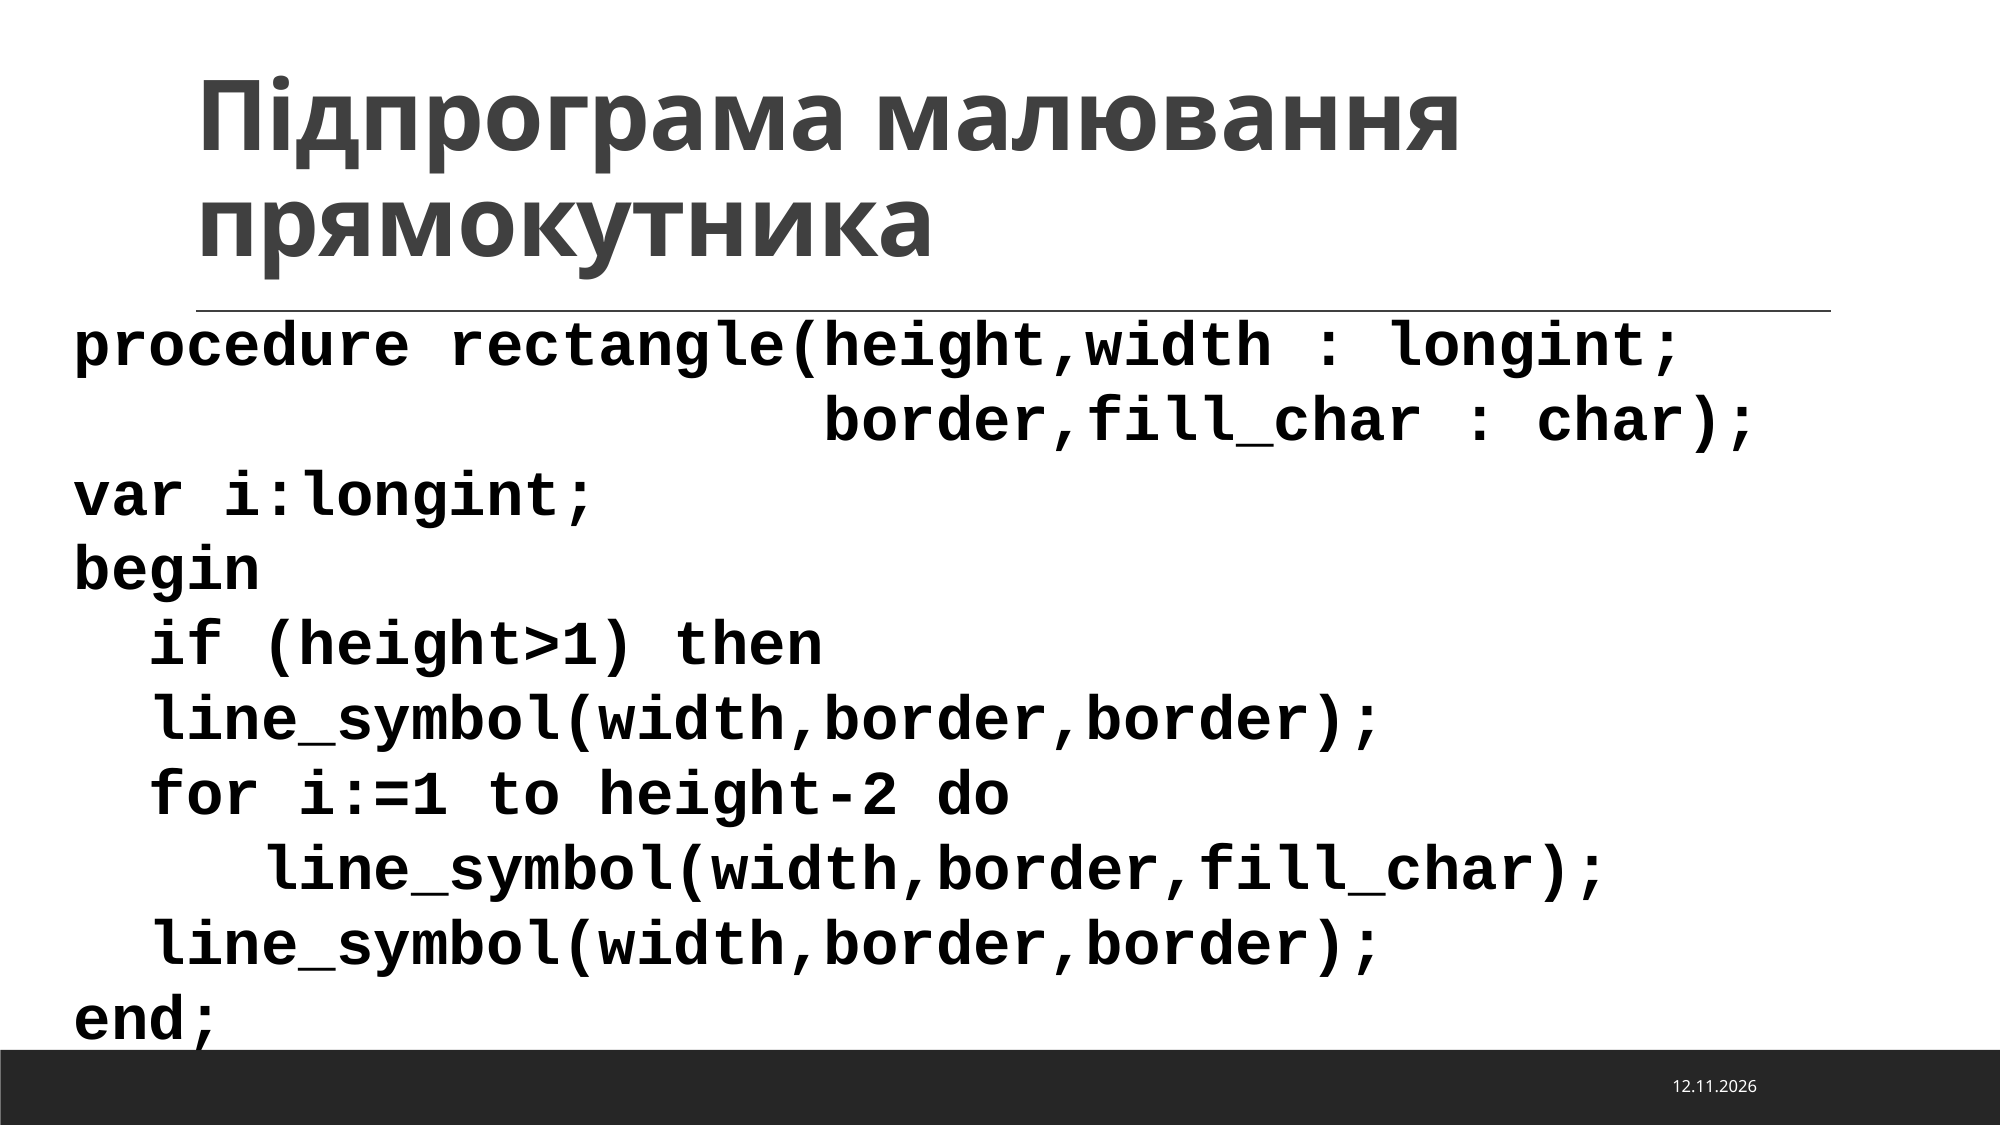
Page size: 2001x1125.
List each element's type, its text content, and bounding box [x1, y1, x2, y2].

text_box procedure rectangle(height,width : longint; border,fill_char : char); var i:longint; begin if (height>1) then line_symbol(width,border,border); for i:=1 to height-2 do line_symbol(width,border,fill_char); line_symbol(width,border,border); end; [58, 295, 1988, 1060]
title Підпрограма малювання прямокутника [180, 47, 1830, 285]
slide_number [1348, 1060, 1773, 1118]
